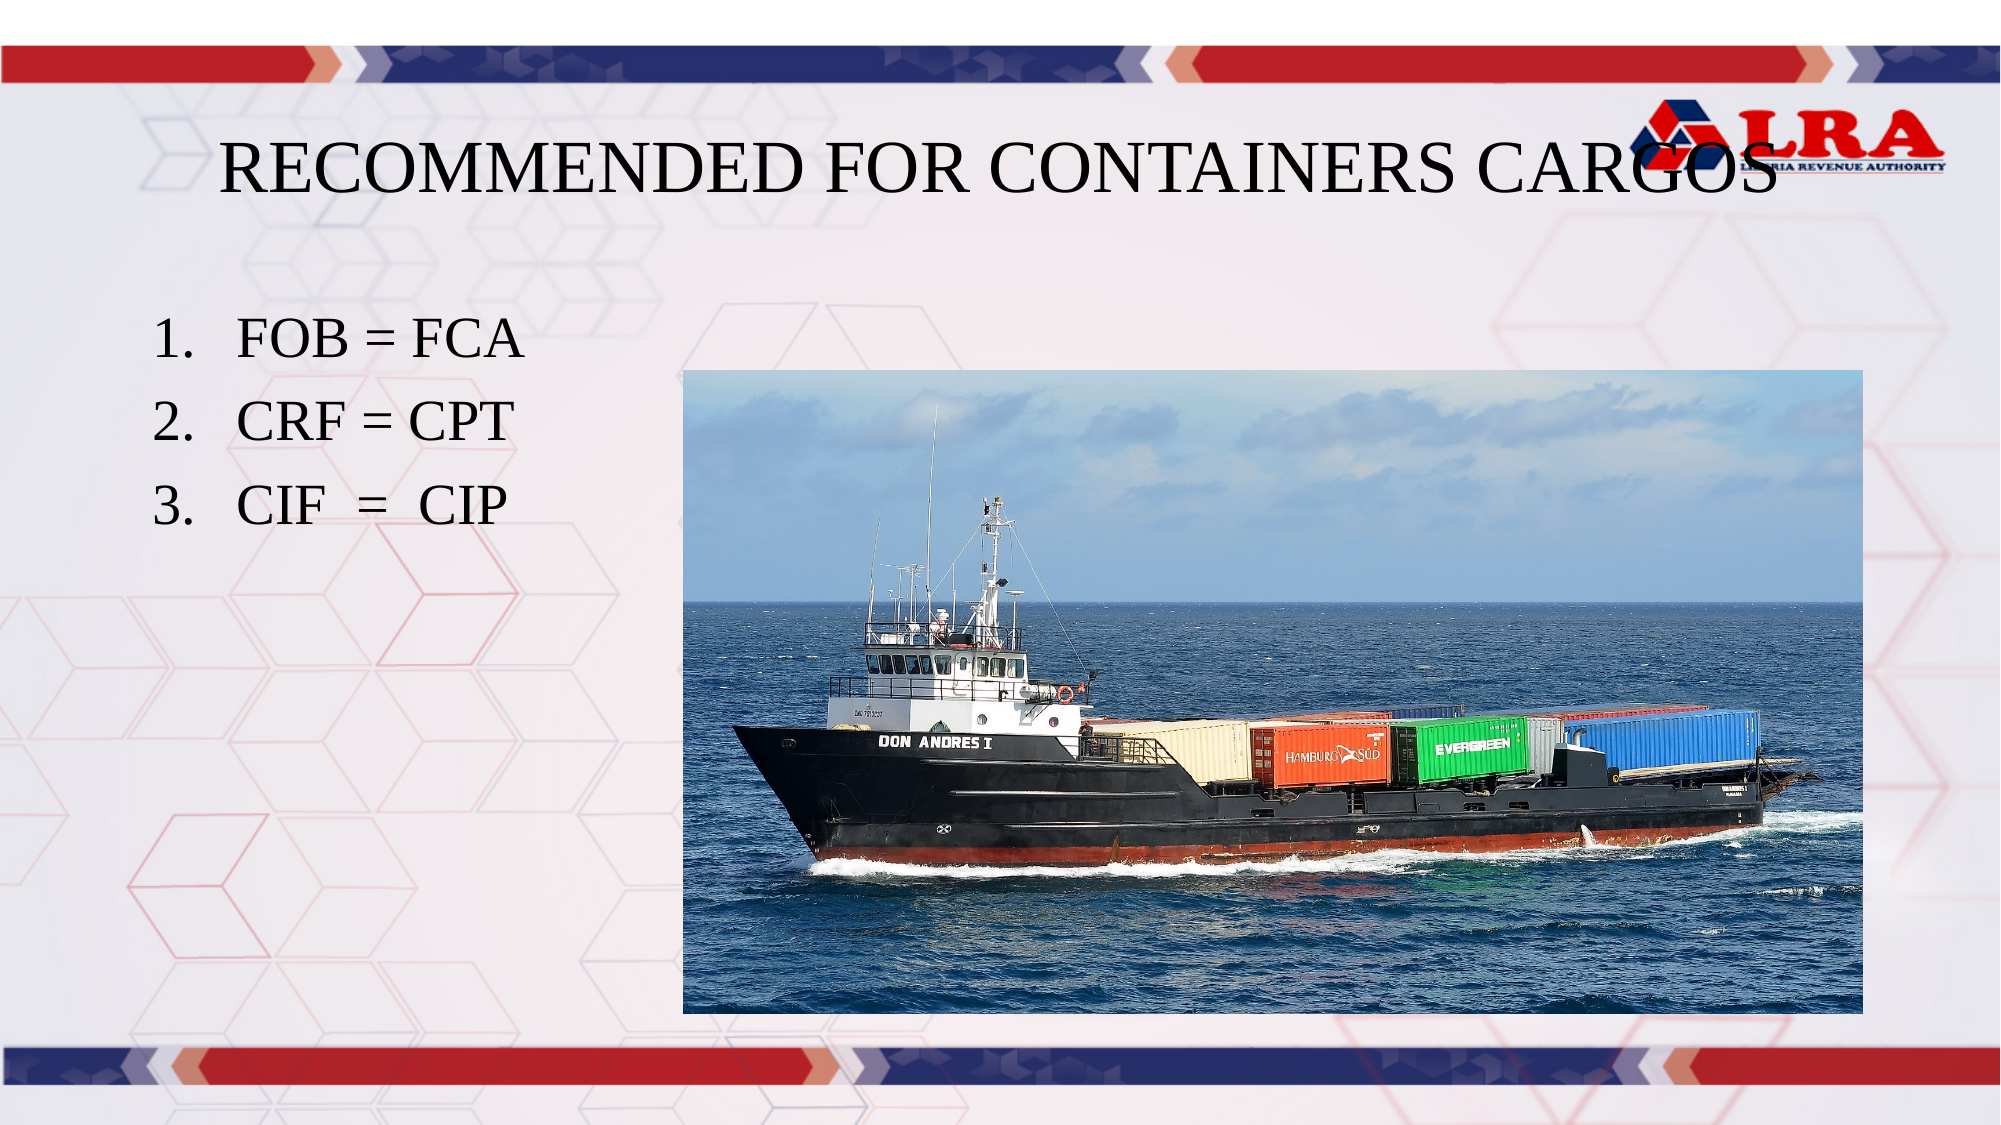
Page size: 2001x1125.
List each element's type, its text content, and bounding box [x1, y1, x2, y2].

title RECOMMENDED FOR CONTAINERS CARGOS [137, 59, 1863, 278]
picture [0, 0, 2001, 1125]
list FOB = FCA CRF = CPT CIF = CIP [137, 299, 1863, 1014]
